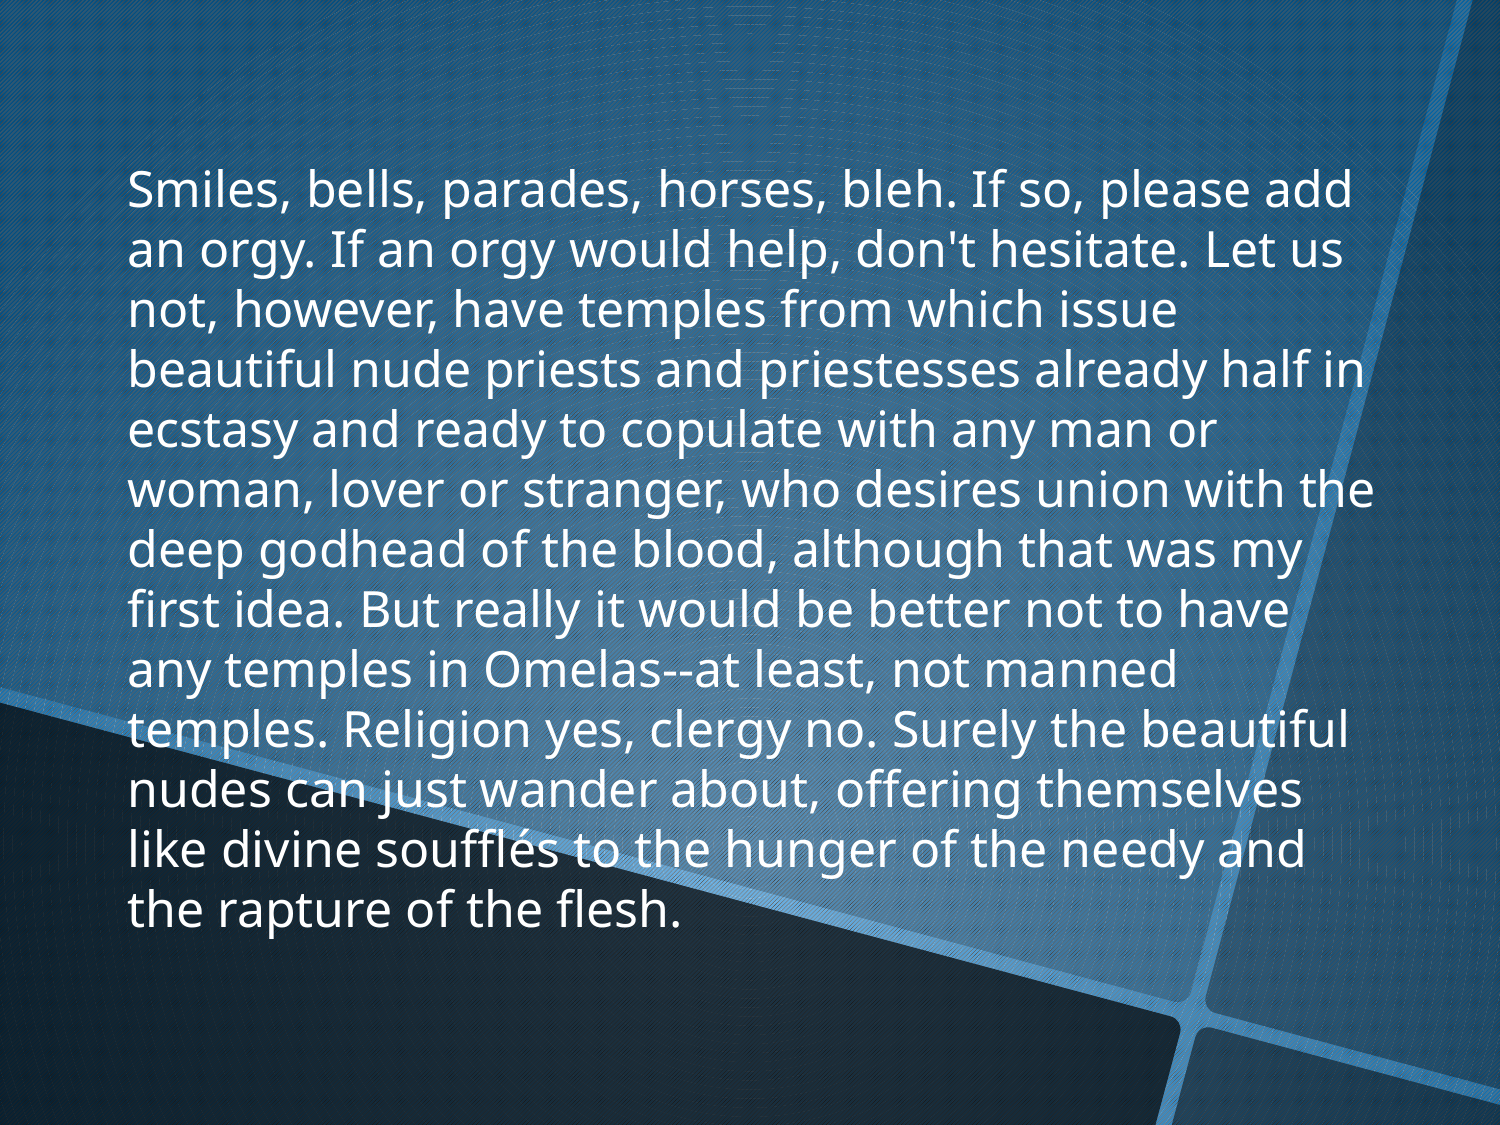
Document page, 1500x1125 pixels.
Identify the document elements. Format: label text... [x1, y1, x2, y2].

text_box Smiles, bells, parades, horses, bleh. If so, please add an orgy. If an orgy would help, don't hesitate. Let us not, however, have temples from which issue beautiful nude priests and priestesses already half in ecstasy and ready to copulate with any man or woman, lover or stranger, who desires union with the deep godhead of the blood, although that was my first idea. But really it would be better not to have any temples in Omelas--at least, not manned temples. Religion yes, clergy no. Surely the beautiful nudes can just wander about, offering themselves like divine soufflés to the hunger of the needy and the rapture of the flesh. [112, 149, 1400, 945]
